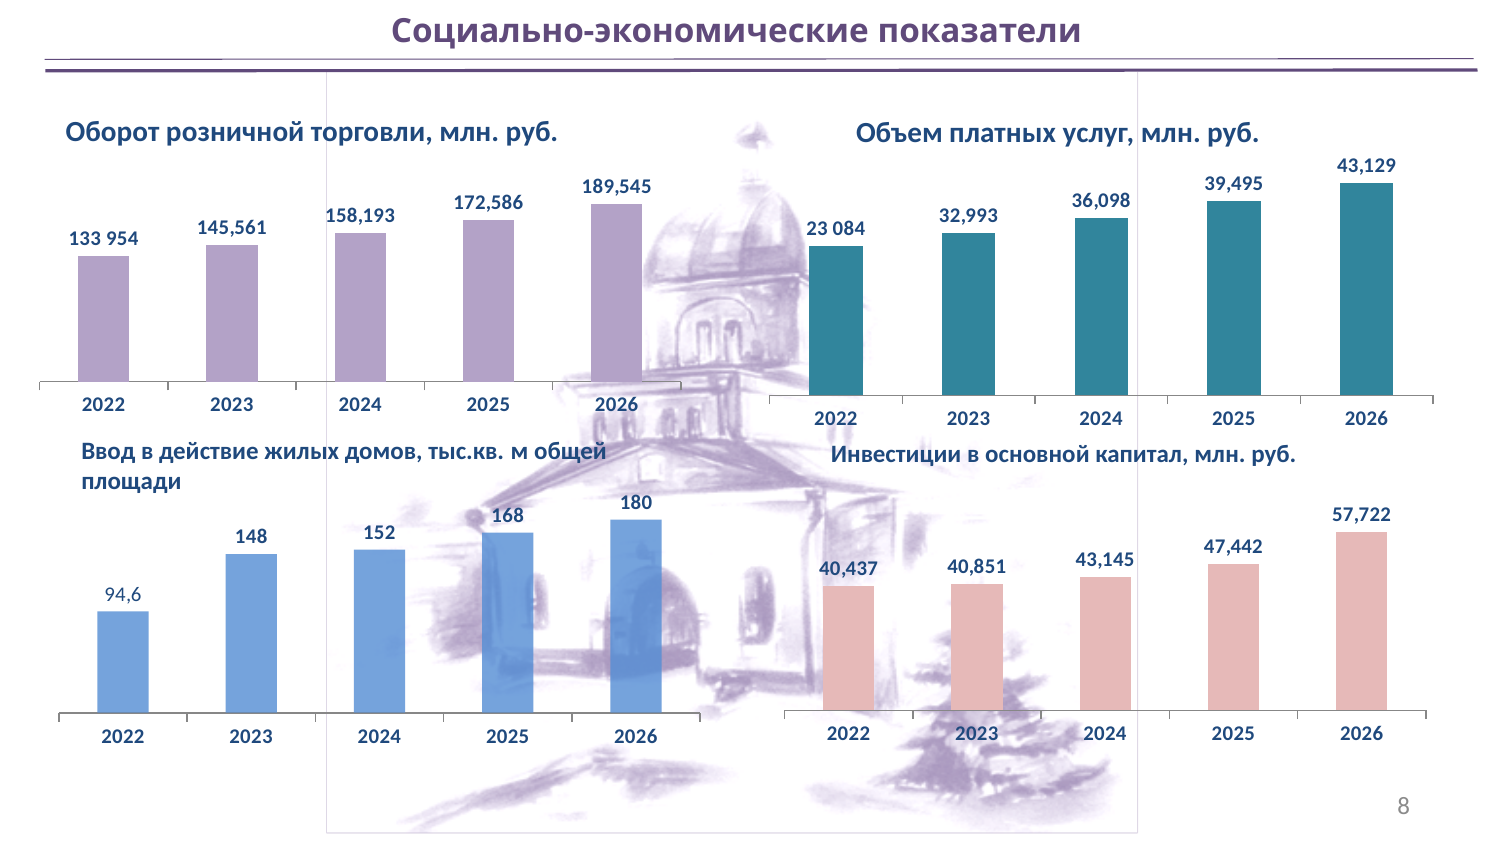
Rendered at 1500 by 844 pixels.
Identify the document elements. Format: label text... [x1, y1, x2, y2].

text_box Ввод в действие жилых домов, тыс.кв. м общей площади [66, 455, 320, 471]
chart [37, 472, 732, 757]
text_box Оборот розничной торговли, млн. руб. [50, 104, 320, 160]
text_box Социально-экономические показатели [56, 0, 1418, 57]
picture [325, 72, 1140, 835]
text_box Объем платных услуг, млн. руб. [1144, 105, 1425, 142]
chart [765, 489, 1460, 773]
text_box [44, 58, 1478, 72]
chart [749, 143, 1468, 469]
chart [20, 161, 715, 446]
slide_number 8 [1144, 782, 1425, 827]
